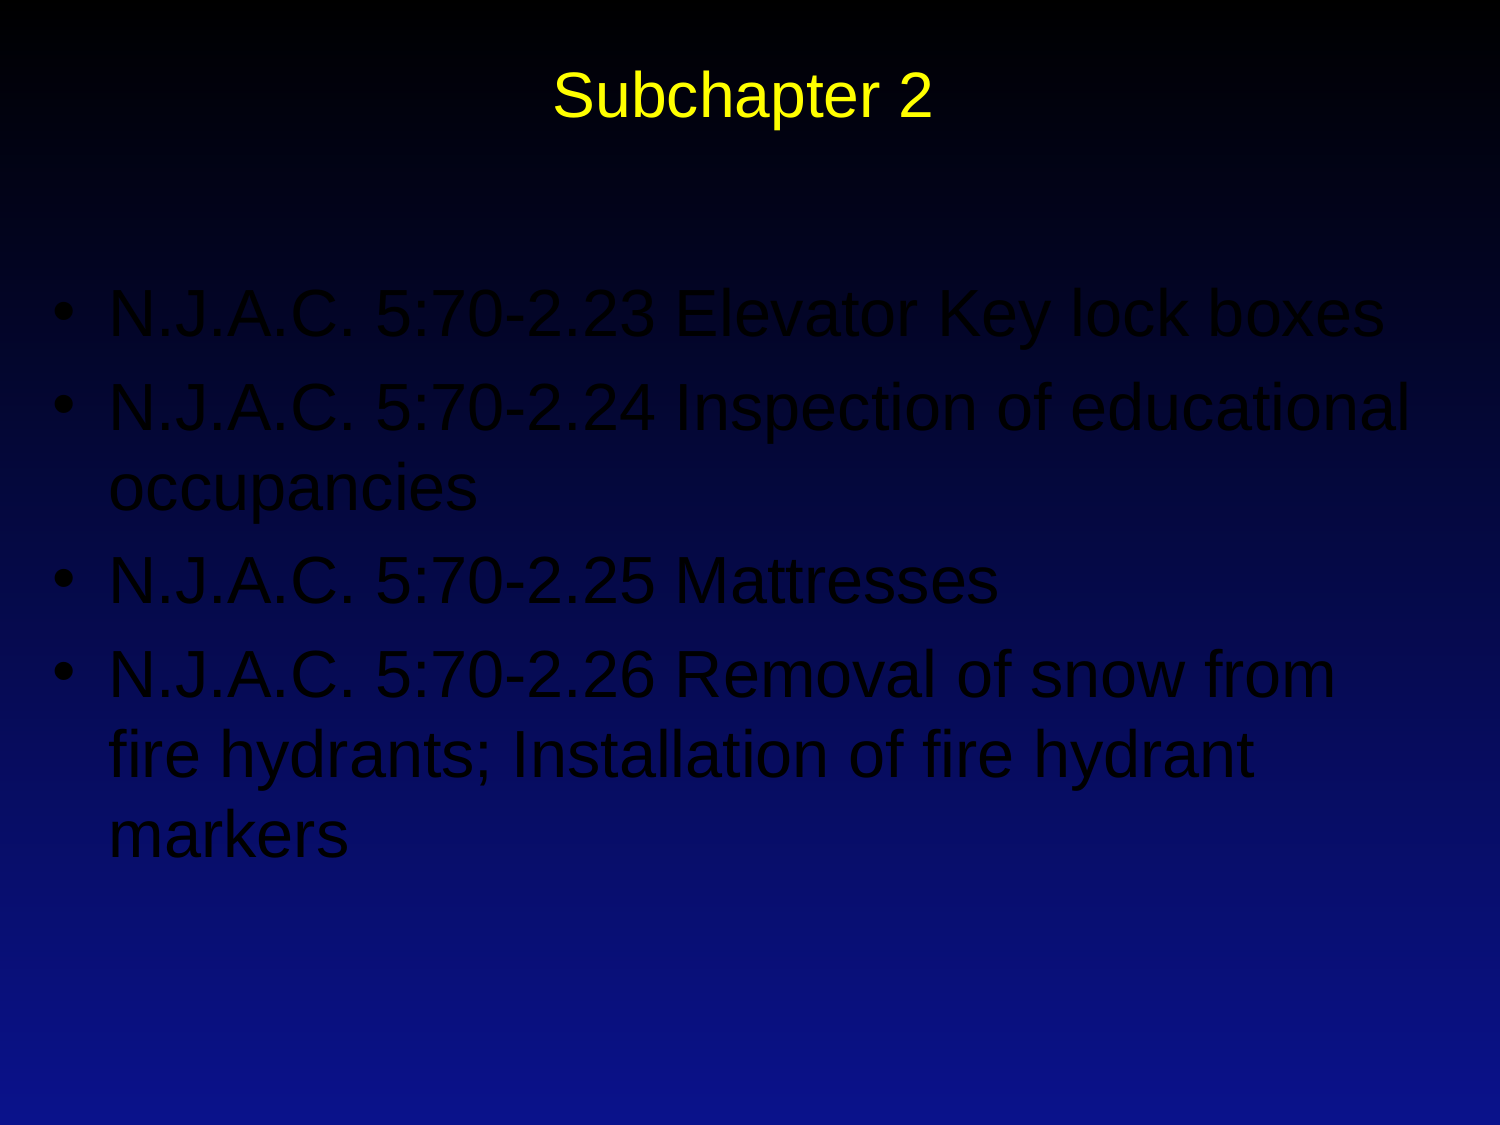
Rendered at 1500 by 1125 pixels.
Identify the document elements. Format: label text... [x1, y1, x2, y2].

title Subchapter 2 [125, 45, 1363, 138]
list N.J.A.C. 5:70-2.23 Elevator Key lock boxes N.J.A.C. 5:70-2.24 Inspection of educational occupancies N.J.A.C. 5:70-2.25 Mattresses N.J.A.C. 5:70-2.26 Removal of snow from fire hydrants; Installation of fire hydrant markers [37, 262, 1463, 1005]
